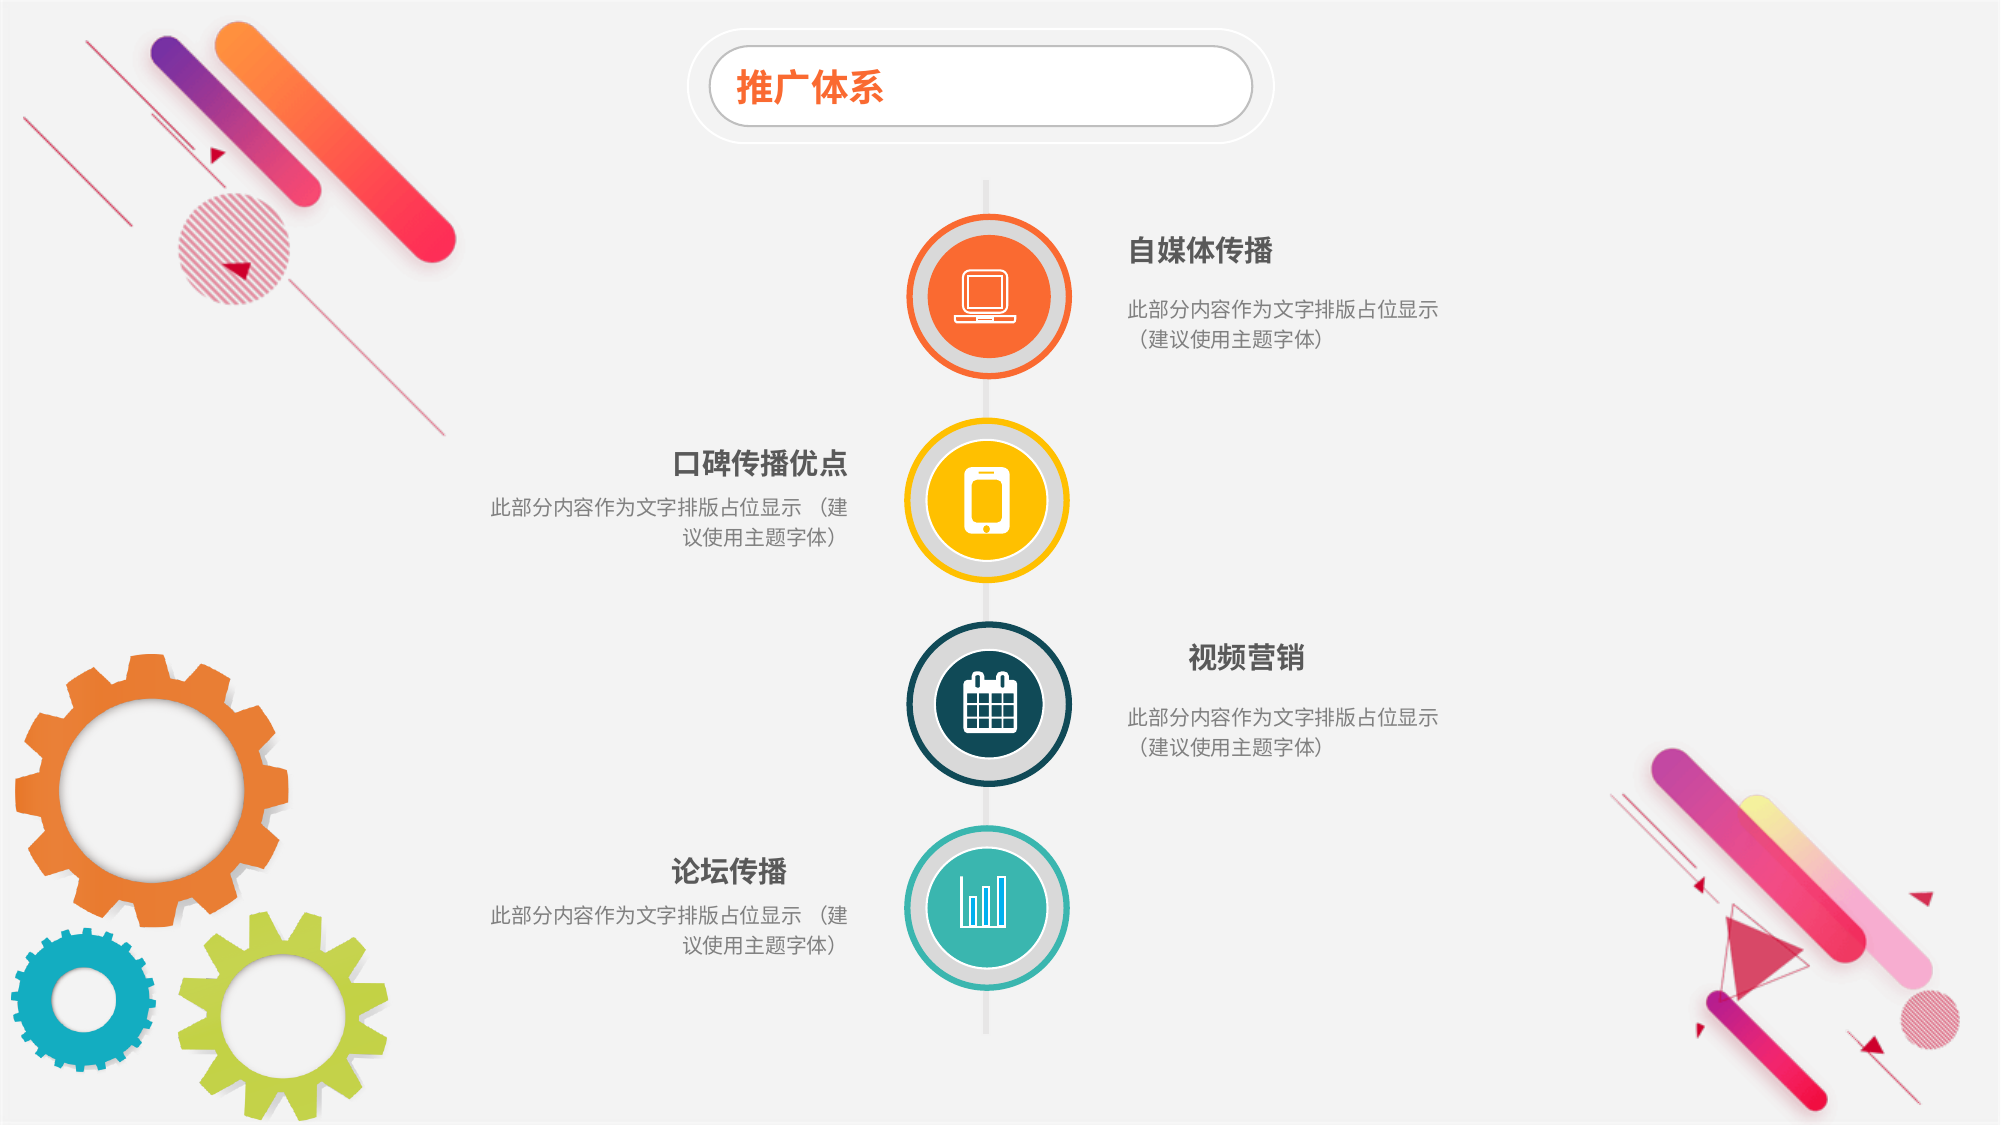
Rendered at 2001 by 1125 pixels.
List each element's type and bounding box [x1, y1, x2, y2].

text_box [474, 834, 908, 982]
text_box [909, 216, 1069, 377]
text_box [687, 29, 1275, 144]
text_box [1068, 223, 1501, 367]
text_box [474, 427, 908, 574]
text_box [1068, 630, 1501, 775]
text_box [907, 828, 1067, 988]
text_box [907, 420, 1067, 581]
picture [0, 0, 2001, 1125]
text_box [909, 624, 1069, 784]
